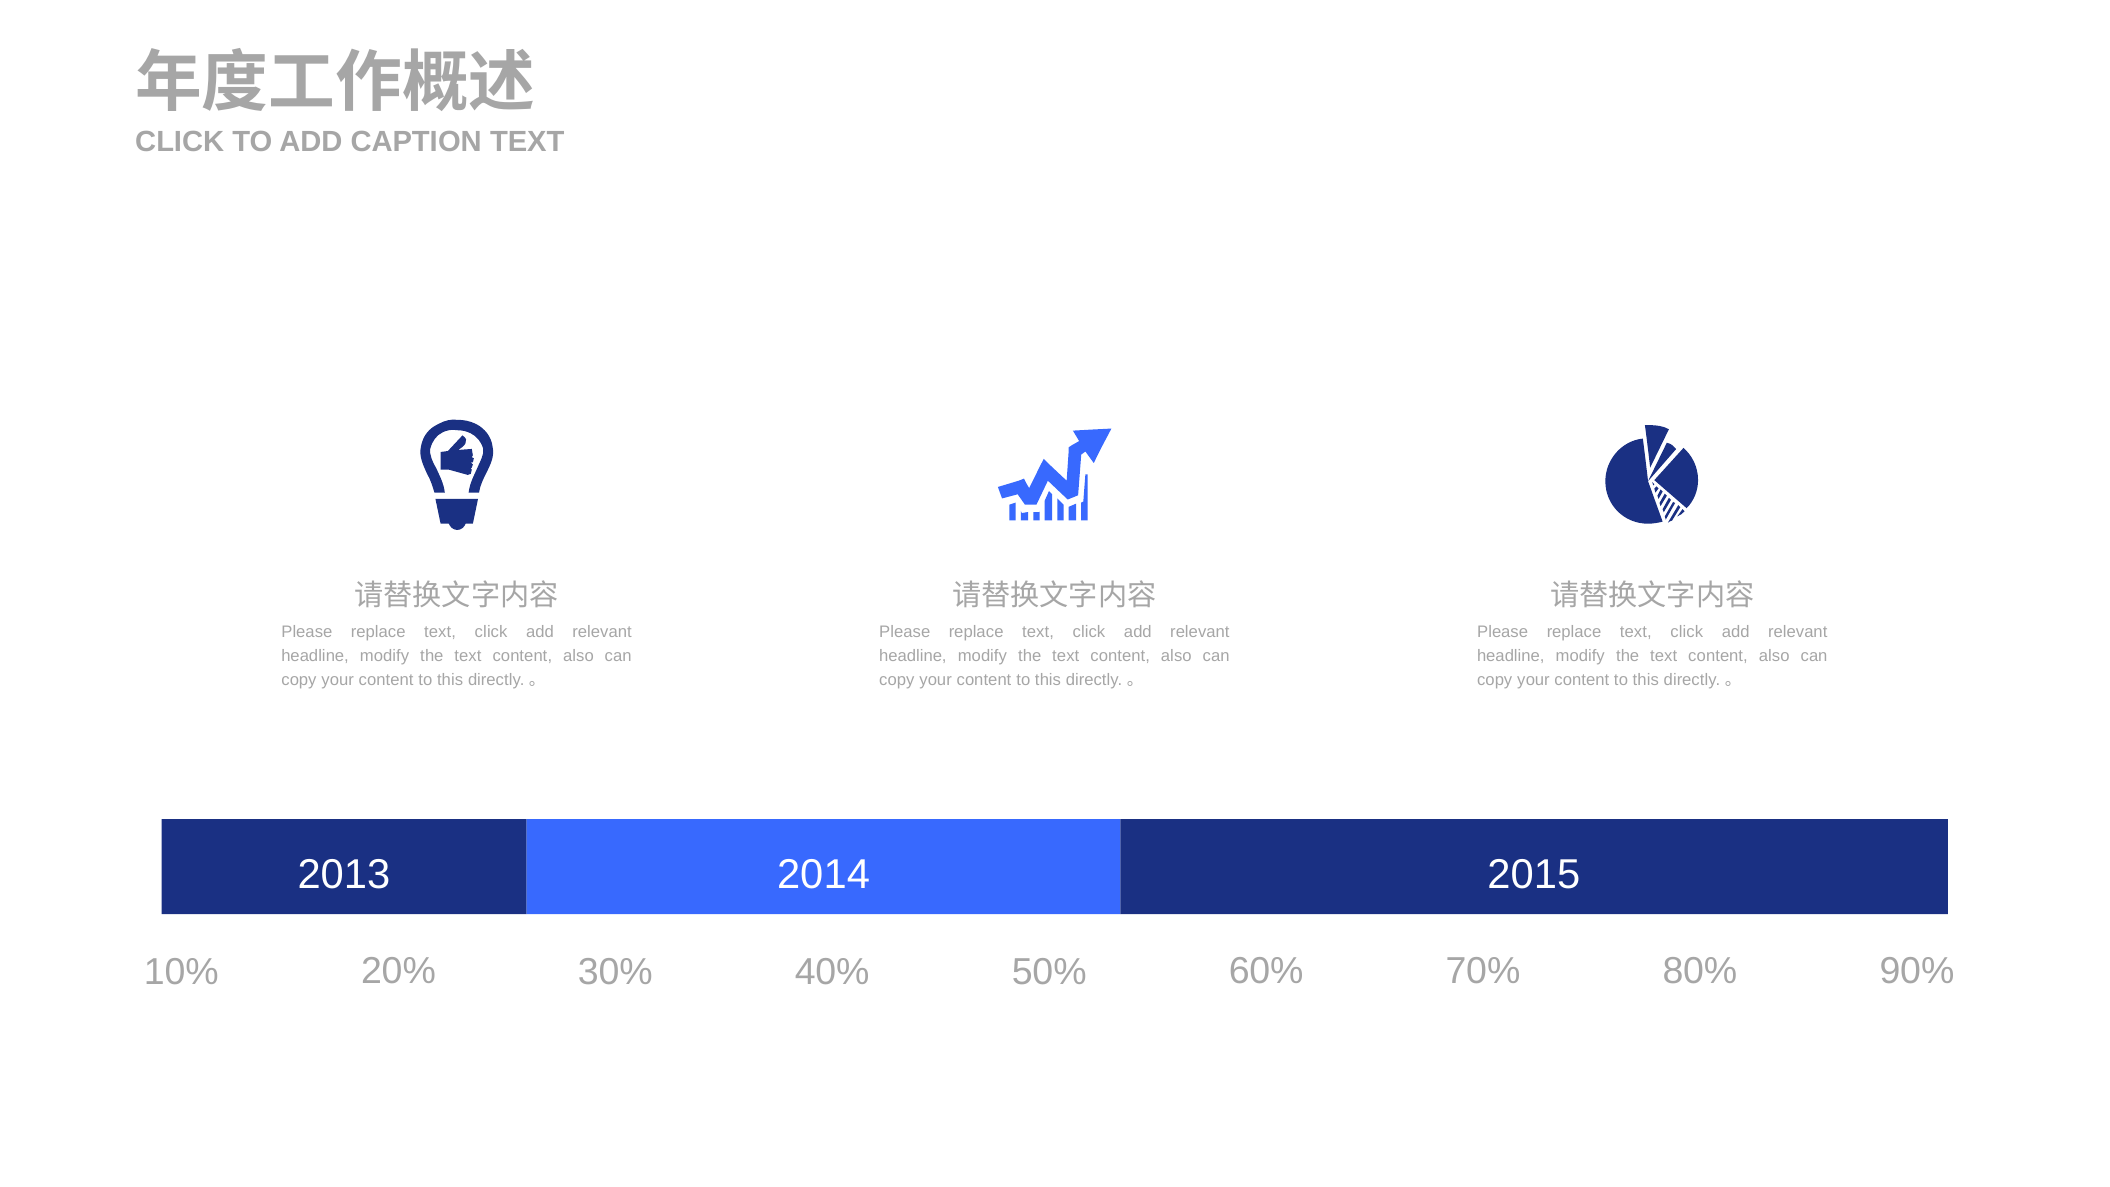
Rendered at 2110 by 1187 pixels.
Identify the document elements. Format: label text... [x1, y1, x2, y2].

text_box 10% [129, 930, 234, 1000]
text_box [1667, 505, 1685, 523]
text_box [1044, 491, 1053, 521]
text_box [1605, 438, 1677, 524]
text_box 70% [1430, 929, 1536, 999]
text_box 2013 [161, 818, 526, 915]
text_box [420, 419, 494, 493]
text_box 50% [997, 930, 1102, 1000]
text_box 年度工作概述 [135, 38, 596, 119]
text_box CLICK TO ADD CAPTION TEXT [135, 122, 596, 158]
text_box [997, 428, 1112, 505]
text_box [1033, 510, 1040, 521]
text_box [266, 561, 647, 698]
text_box 80% [1647, 929, 1753, 999]
text_box [1057, 498, 1064, 521]
text_box 2015 [1119, 818, 1949, 915]
text_box [1009, 502, 1016, 521]
text_box 60% [1213, 929, 1319, 999]
text_box [1644, 425, 1669, 468]
text_box 30% [563, 930, 668, 1000]
text_box 20% [346, 929, 451, 999]
text_box [435, 498, 479, 530]
text_box [1068, 503, 1077, 521]
text_box 40% [780, 930, 885, 999]
text_box [1081, 474, 1088, 521]
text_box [864, 561, 1245, 698]
text_box [1654, 447, 1699, 509]
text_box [1462, 561, 1843, 698]
text_box 2014 [526, 818, 1119, 915]
text_box 90% [1864, 929, 1970, 999]
text_box [1020, 510, 1029, 521]
